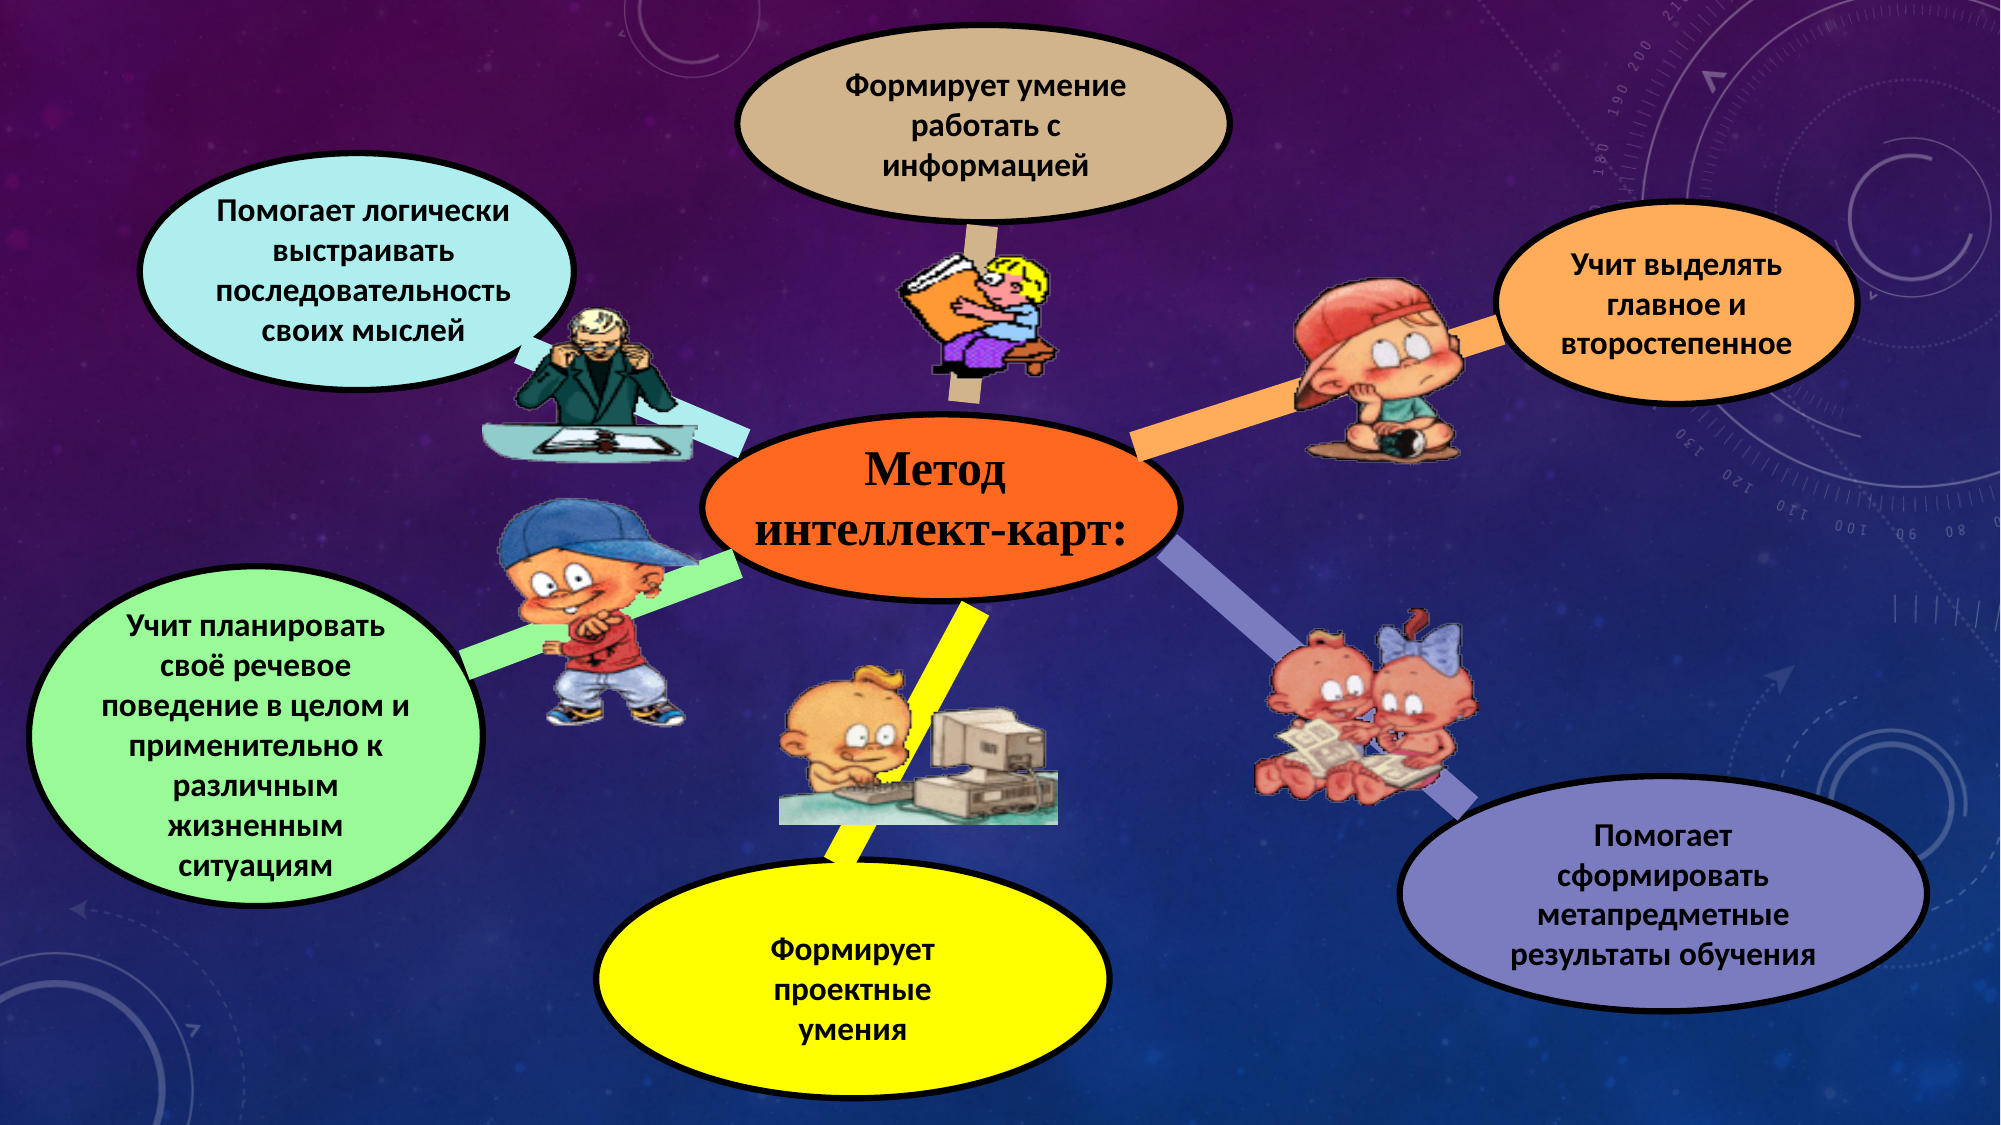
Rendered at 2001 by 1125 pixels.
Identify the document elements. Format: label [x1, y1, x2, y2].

picture [0, 0, 2001, 1125]
text_box [28, 24, 1928, 1099]
